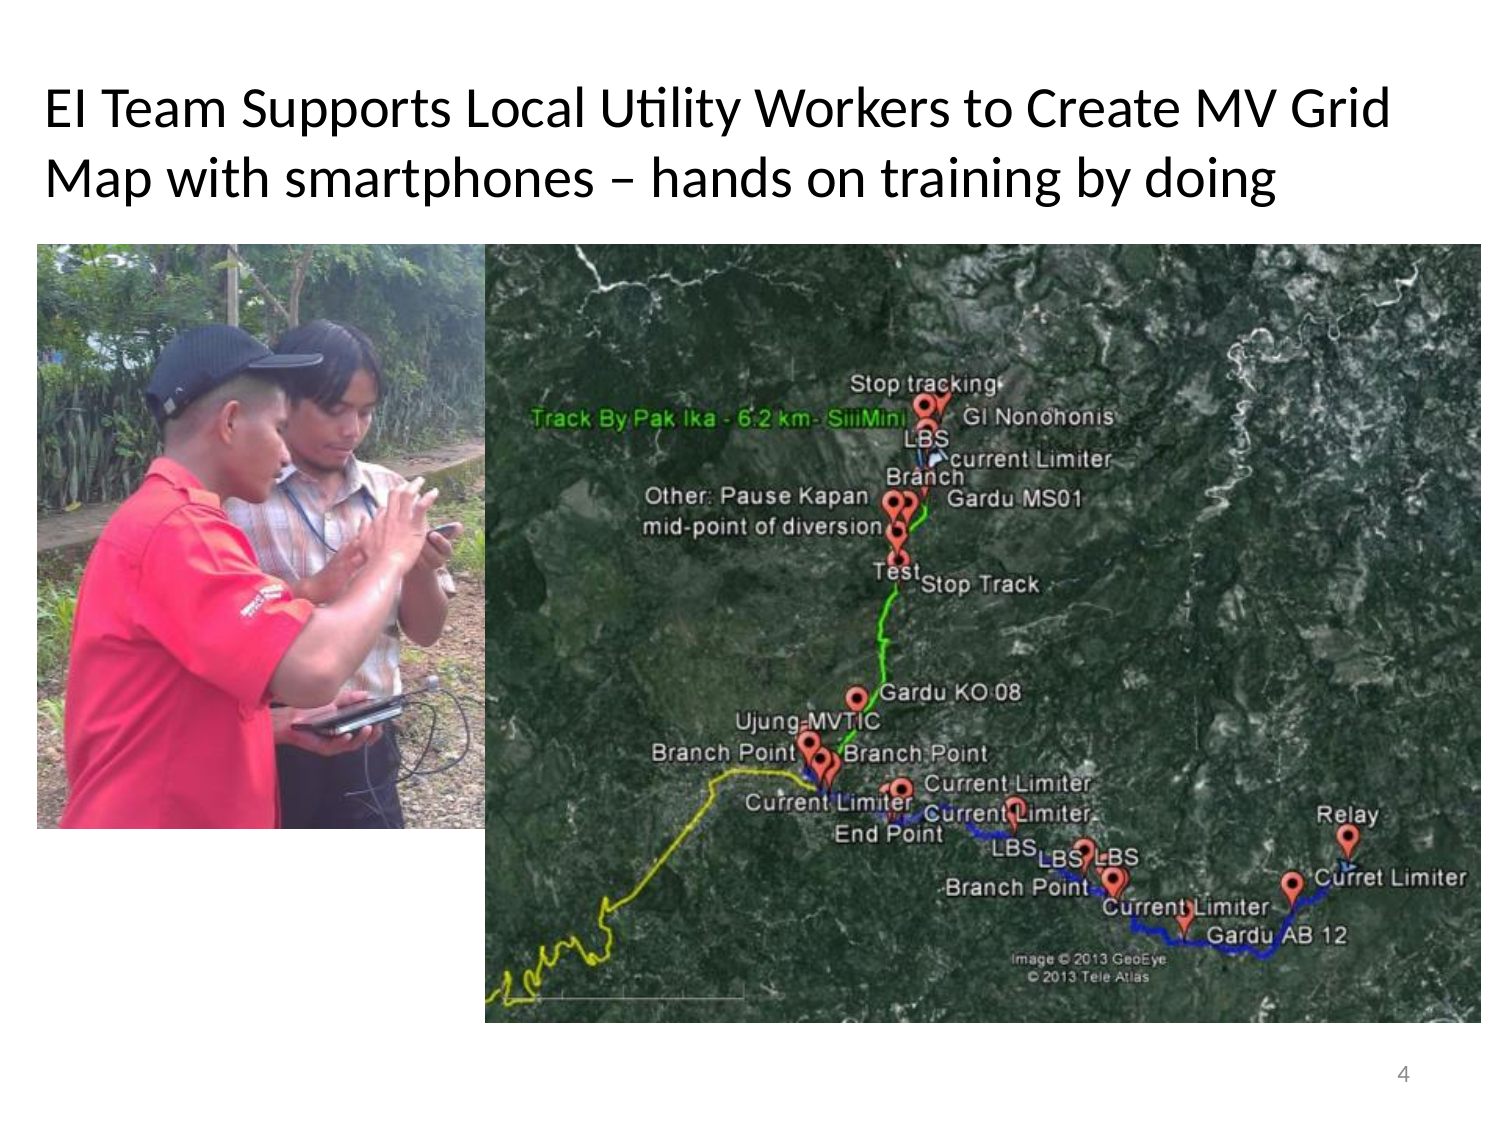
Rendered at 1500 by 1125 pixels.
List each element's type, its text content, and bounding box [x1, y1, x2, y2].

picture [37, 243, 1481, 1023]
title EI Team Supports Local Utility Workers to Create MV Grid Map with smartphones – hands on training by doing [29, 45, 1468, 233]
slide_number 4 [1074, 1042, 1425, 1103]
